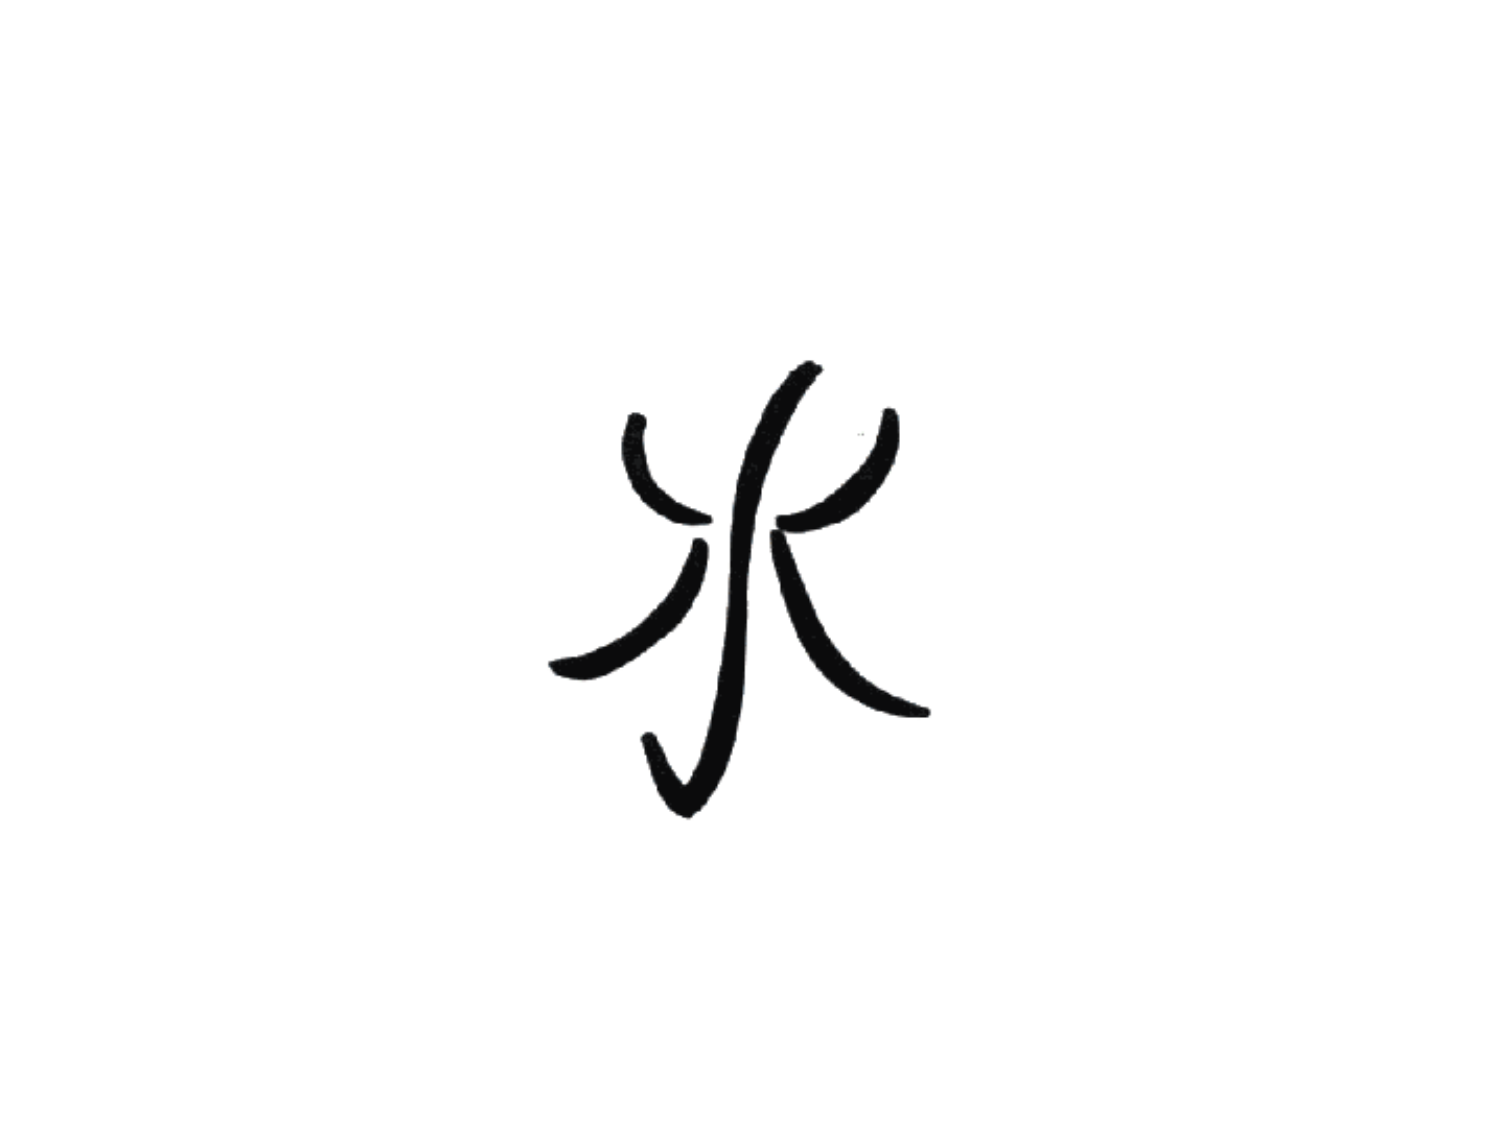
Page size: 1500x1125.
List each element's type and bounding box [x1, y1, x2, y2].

text_box [505, 265, 994, 860]
